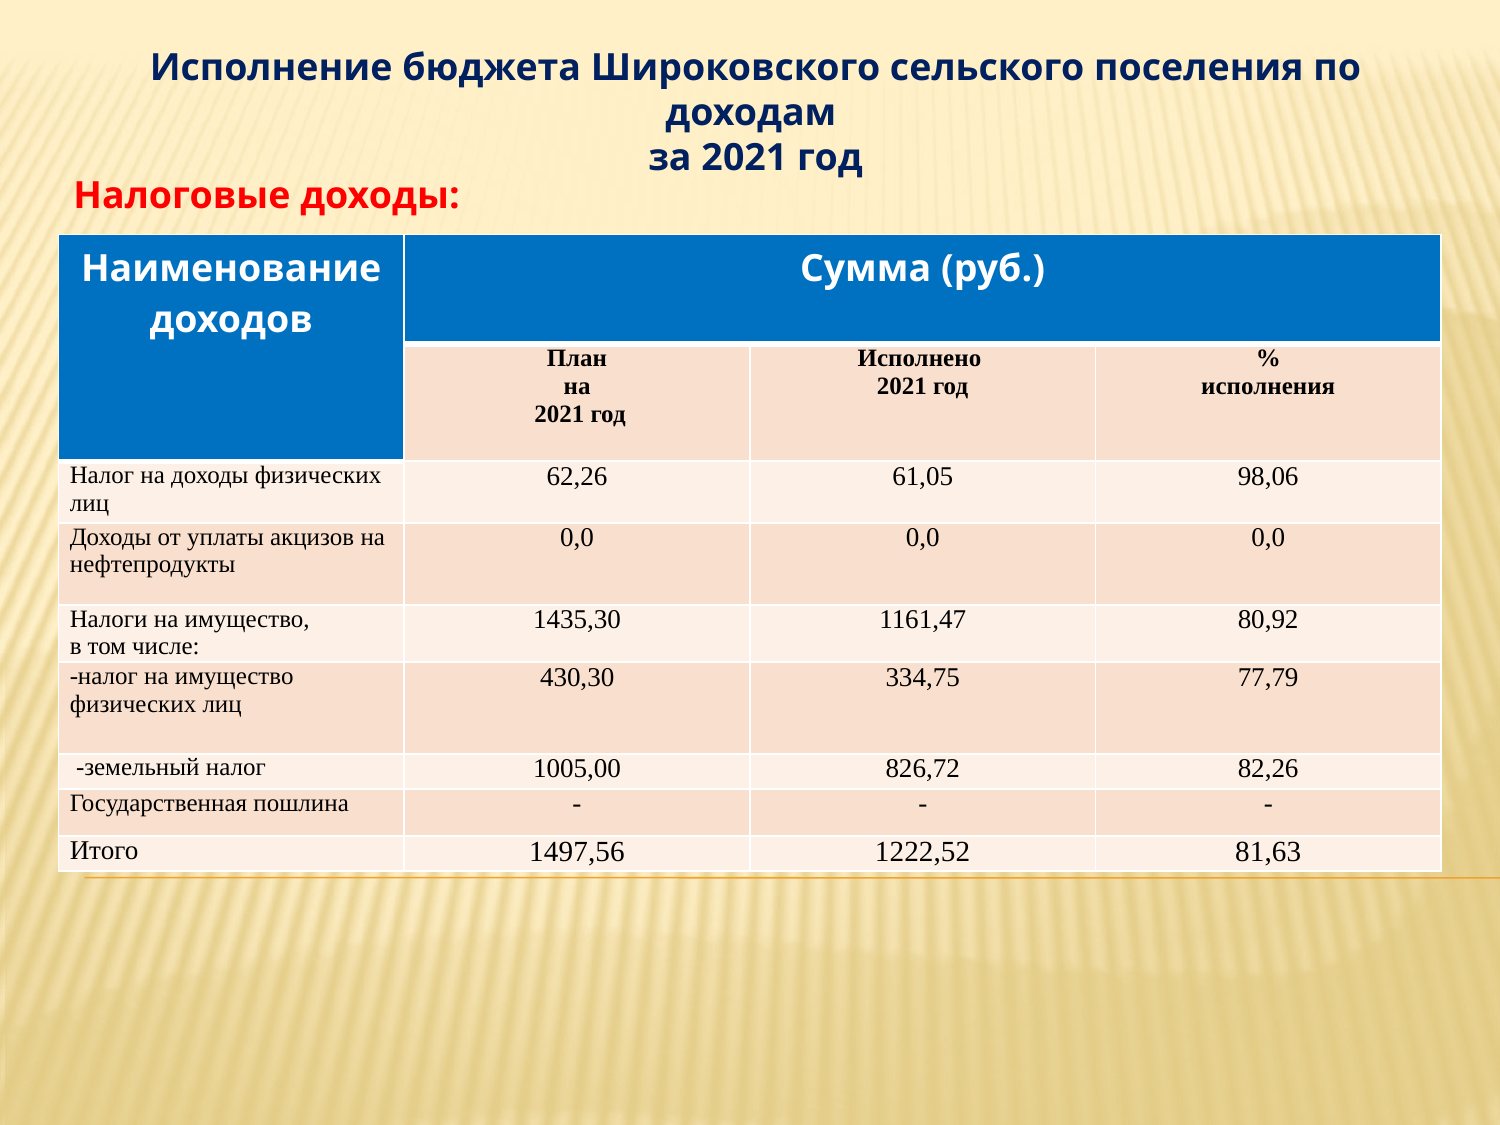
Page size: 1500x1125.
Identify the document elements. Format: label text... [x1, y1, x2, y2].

text_box Исполнение бюджета Широковского сельского поселения по доходам за 2021 год [93, 35, 1418, 185]
table_header Сумма (руб.) [405, 235, 1440, 341]
table_cell 826,72 [751, 755, 1095, 788]
table_cell 81,63 [1096, 837, 1440, 870]
table_cell % исполнения [1096, 347, 1440, 460]
table_cell 98,06 [1096, 462, 1440, 522]
table_cell - [1096, 790, 1440, 835]
table_cell - [751, 790, 1095, 835]
table_cell Государственная пошлина [59, 790, 403, 835]
table_cell 1435,30 [405, 606, 749, 661]
table_cell 77,79 [1096, 663, 1440, 753]
table_cell -налог на имущество физических лиц [59, 663, 403, 753]
table_cell 0,0 [405, 524, 749, 604]
table_cell 1497,56 [405, 837, 749, 870]
table_cell 82,26 [1096, 755, 1440, 788]
table_cell Итого [59, 837, 403, 870]
table_cell 1161,47 [751, 606, 1095, 661]
text_box Налоговые доходы: [58, 163, 516, 224]
table_header Наименование доходов [59, 235, 403, 459]
table_cell 62,26 [405, 462, 749, 522]
table_cell - [405, 790, 749, 835]
table_cell Налоги на имущество, в том числе: [59, 606, 403, 661]
table_cell -земельный налог [59, 755, 403, 788]
table_cell План на 2021 год [405, 347, 749, 460]
table_cell 430,30 [405, 663, 749, 753]
table_cell 80,92 [1096, 606, 1440, 661]
table_cell Налог на доходы физических лиц [59, 464, 403, 522]
table_cell Доходы от уплаты акцизов на нефтепродукты [59, 524, 403, 604]
table_cell 334,75 [751, 663, 1095, 753]
table_cell 61,05 [751, 462, 1095, 522]
table_cell 1222,52 [751, 837, 1095, 870]
table_cell Исполнено 2021 год [751, 347, 1095, 460]
table_cell 0,0 [751, 524, 1095, 604]
table_cell 0,0 [1096, 524, 1440, 604]
table_cell 1005,00 [405, 755, 749, 788]
